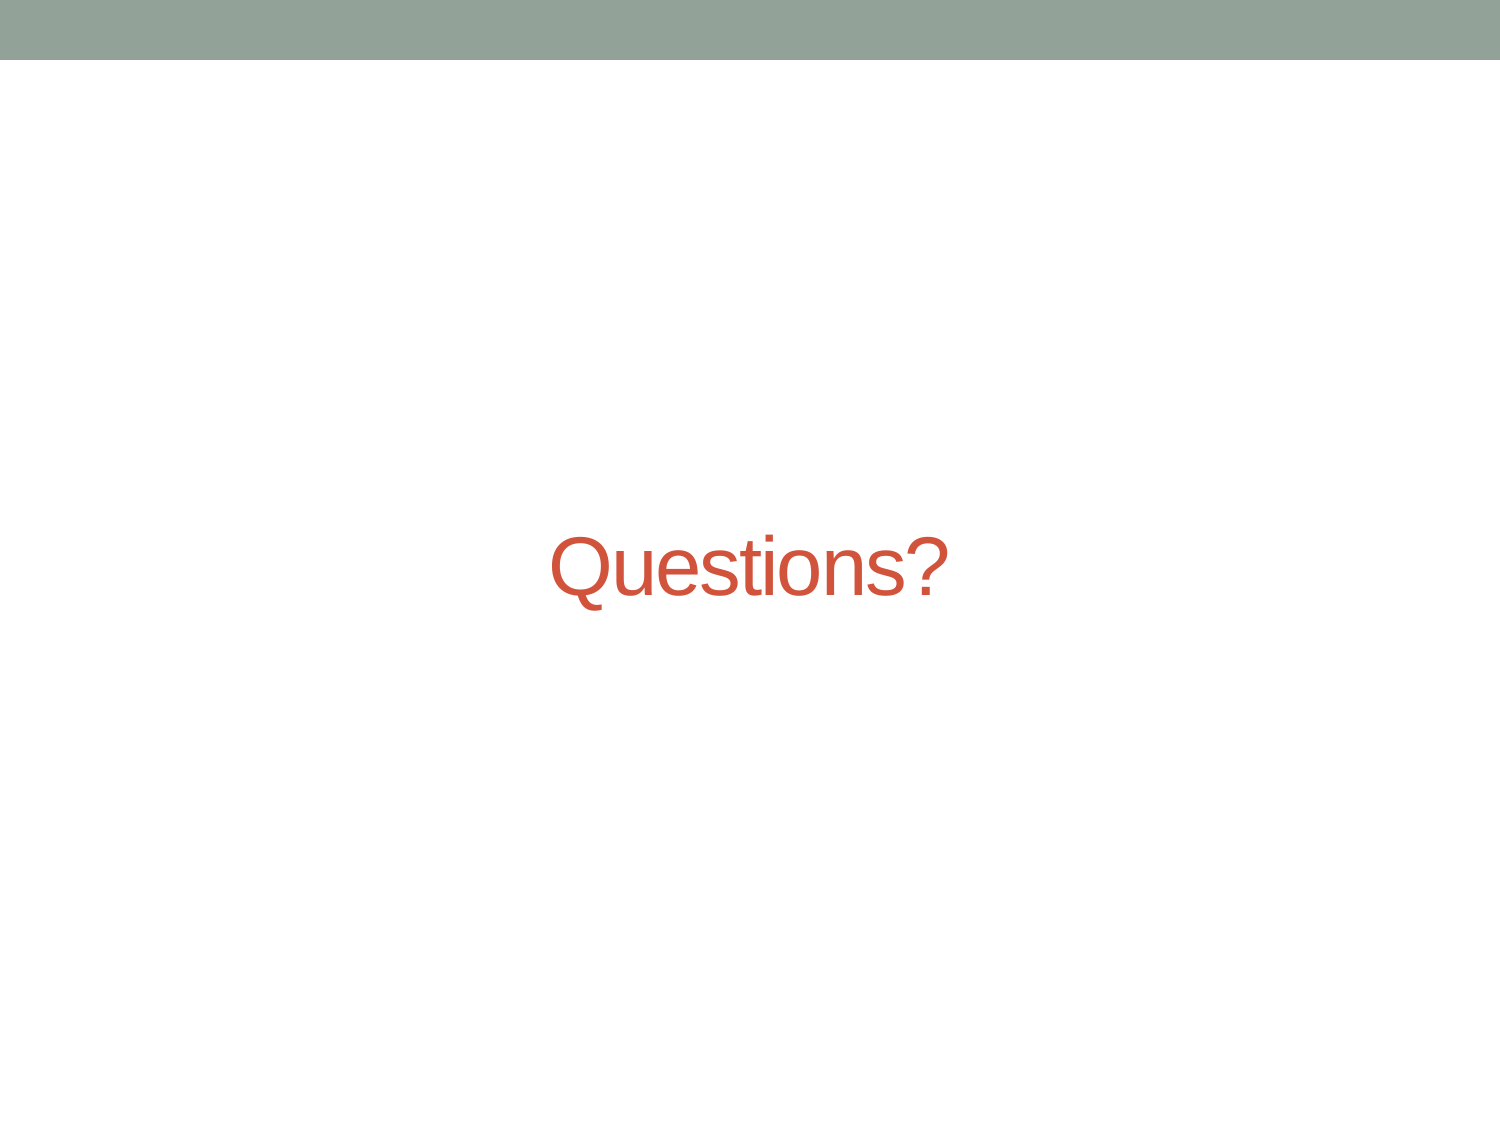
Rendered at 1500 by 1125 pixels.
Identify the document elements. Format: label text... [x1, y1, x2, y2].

title Questions? [75, 481, 1425, 644]
